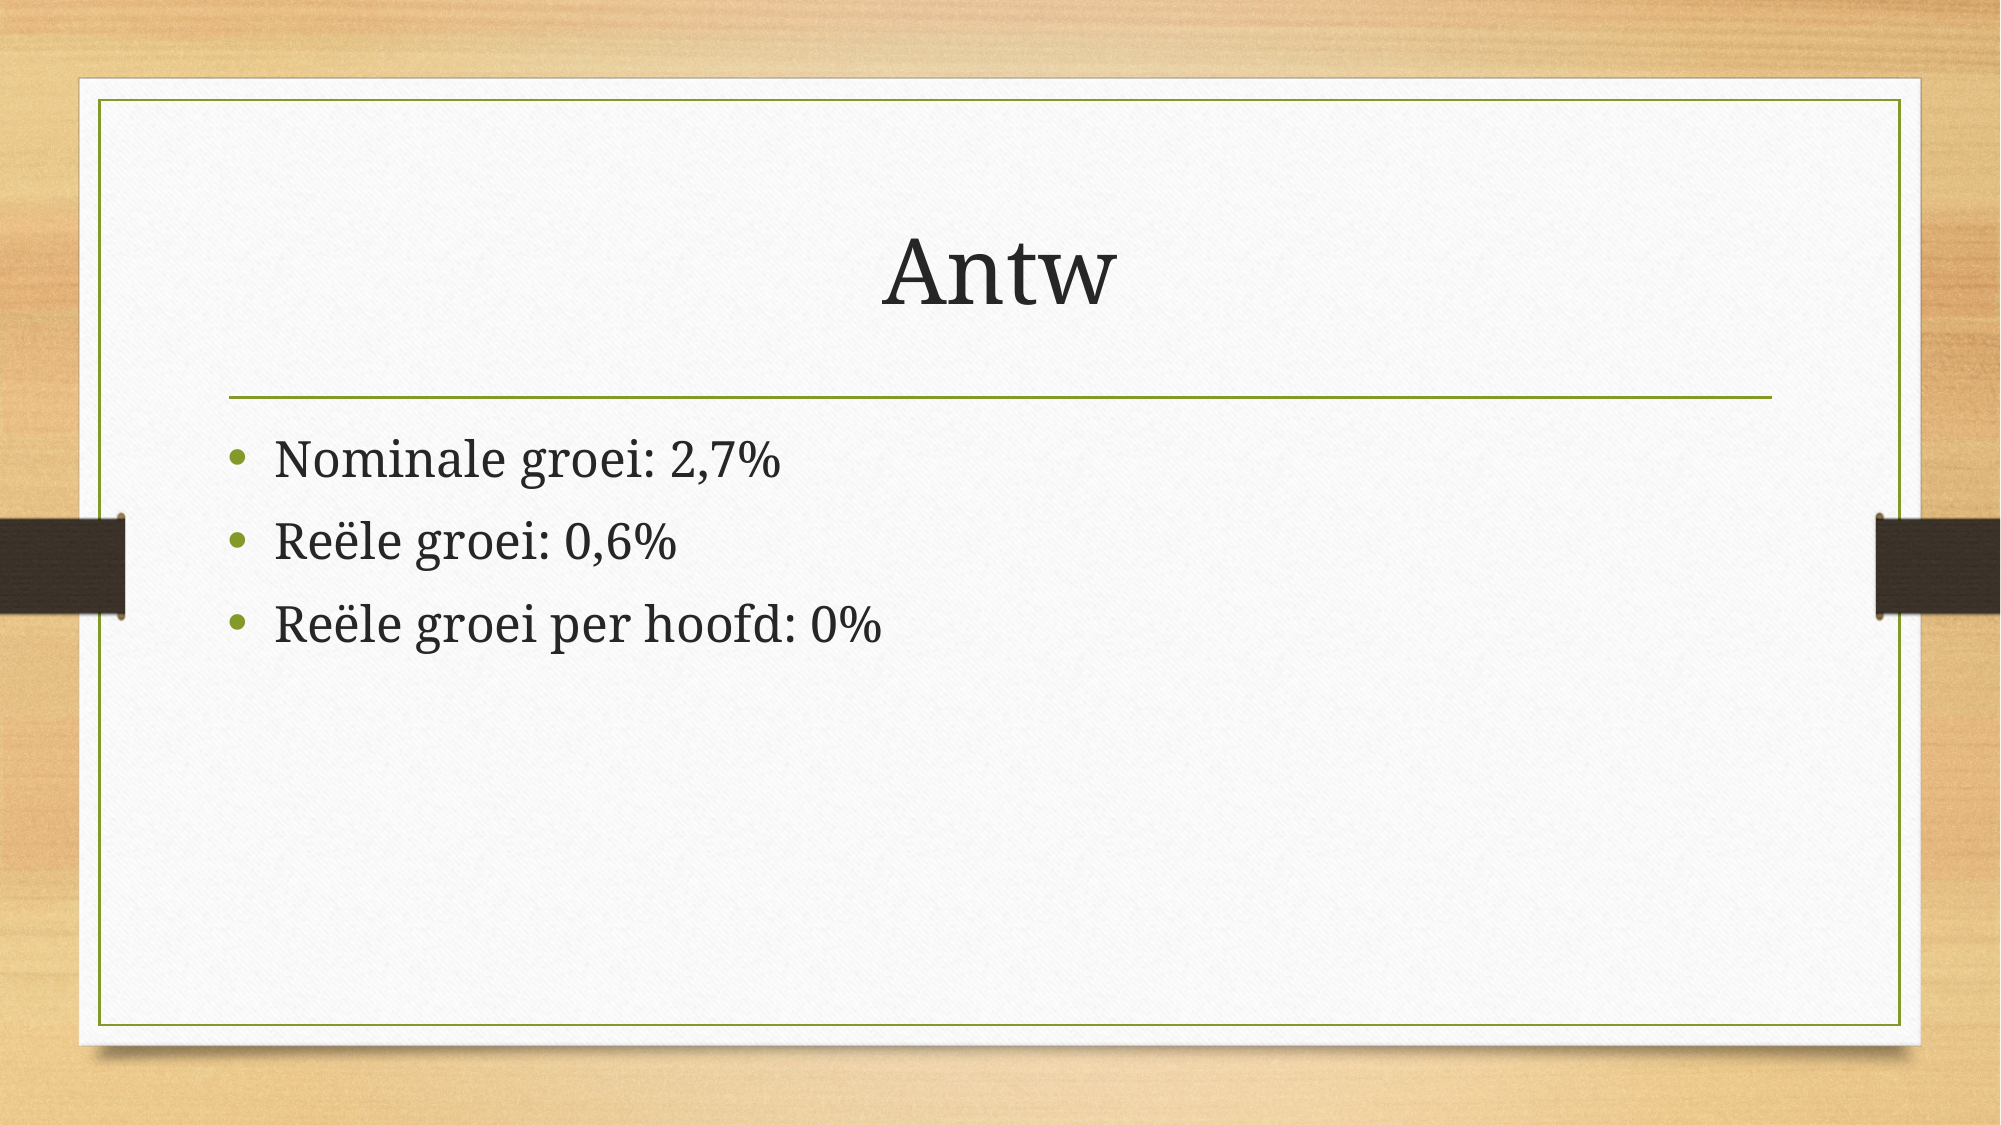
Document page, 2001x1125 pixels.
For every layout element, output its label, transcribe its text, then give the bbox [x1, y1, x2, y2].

picture [0, 0, 2001, 1125]
list Nominale groei: 2,7% Reële groei: 0,6% Reële groei per hoofd: 0% [212, 419, 1788, 964]
title Antw [212, 161, 1788, 375]
